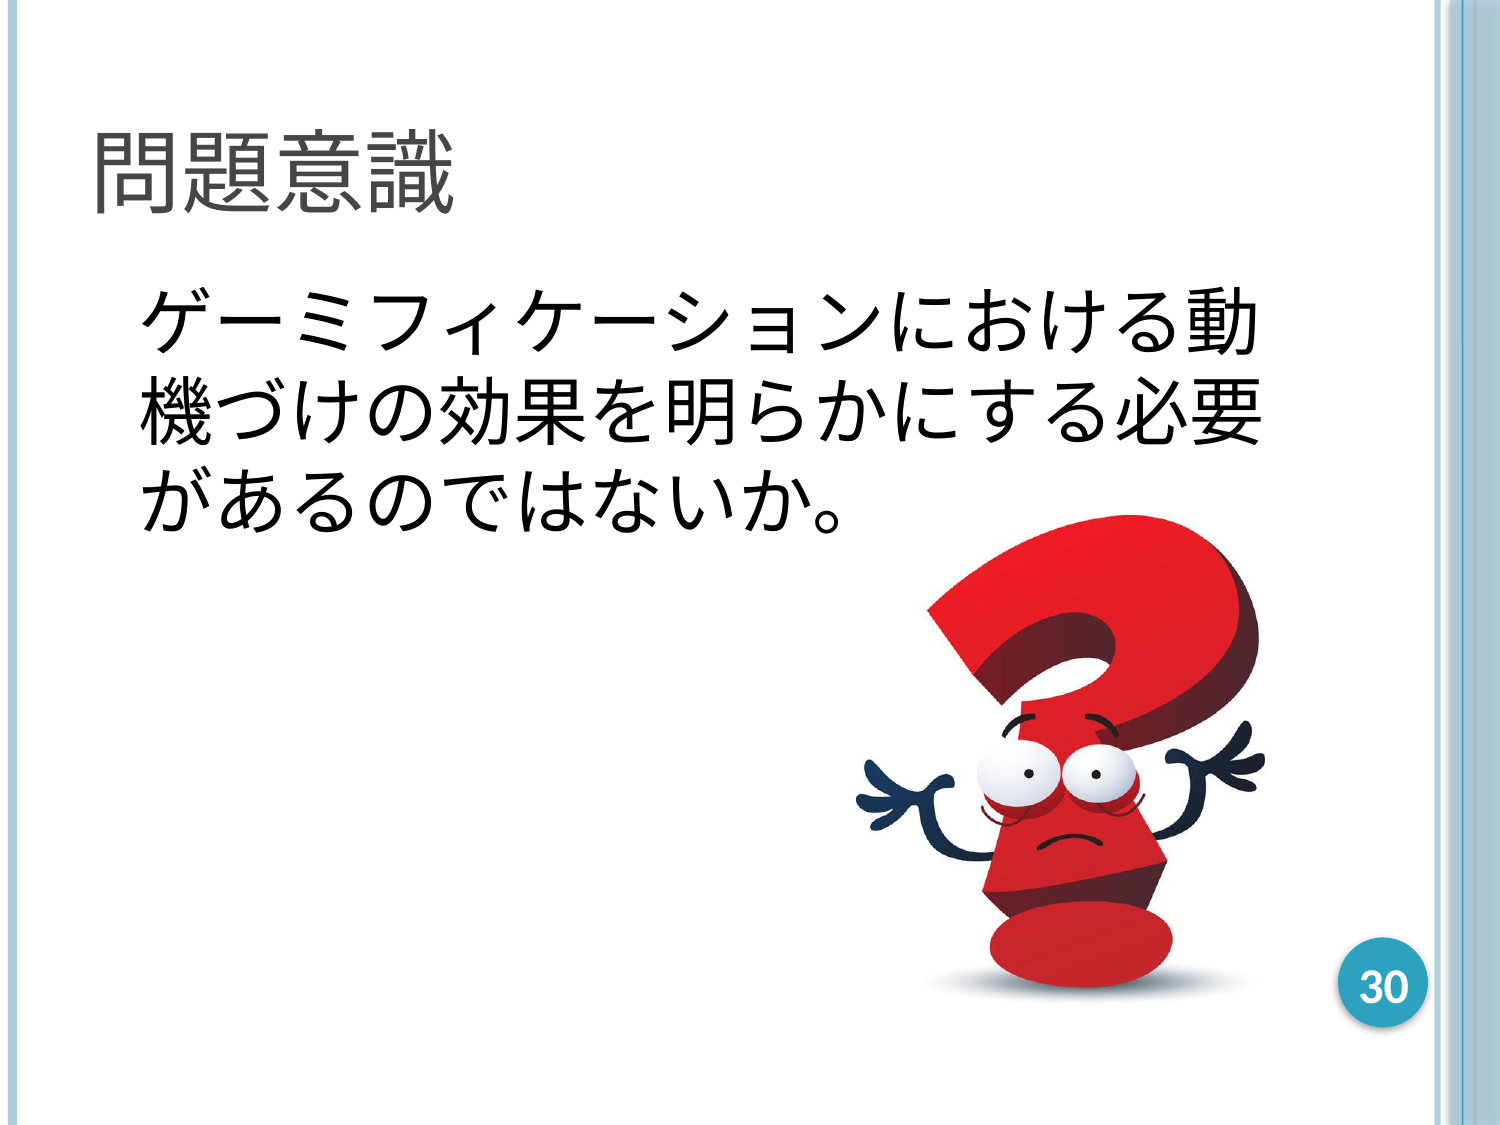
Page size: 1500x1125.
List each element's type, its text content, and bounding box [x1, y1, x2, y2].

picture [855, 514, 1266, 1005]
title 問題意識 [75, 45, 1300, 233]
slide_number 30 [1333, 940, 1434, 1027]
list ゲーミフィケーションにおける動機づけの効果を明らかにする必要があるのではないか。 [123, 267, 1341, 681]
